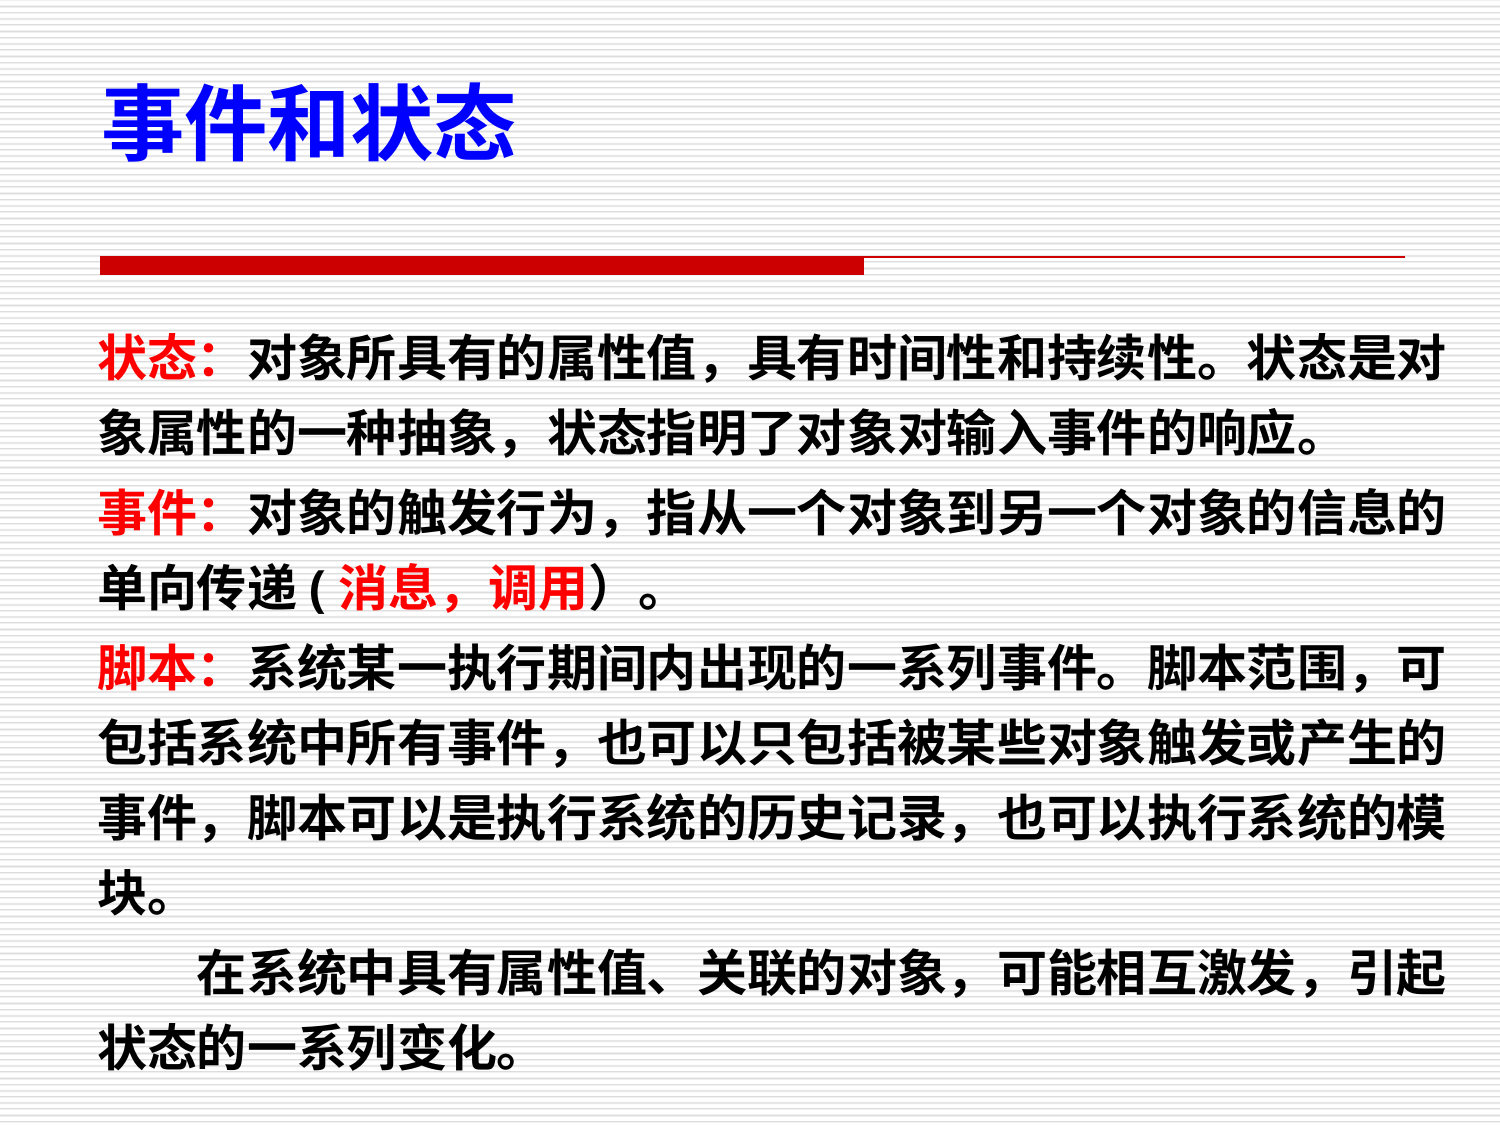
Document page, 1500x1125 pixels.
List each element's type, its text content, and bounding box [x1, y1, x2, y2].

picture [0, 0, 1500, 1125]
text_box 事件和状态 [101, 82, 518, 173]
text_box 状态：对象所具有的属性值，具有时间性和持续性。状态是对象属性的一种抽象，状态指明了对象对输入事件的响应。 事件：对象的触发行为，指从一个对象到另一个对象的信息的单向传递(消息，调用）。 脚本：系统某一执行期间内出现的一系列事件。脚本范围，可包括系统中所有事件，也可以只包括被某些对象触发或产生的事件，脚本可以是执行系统的历史记录，也可以执行系统的模块。 在系统中具有属性值、关联的对象，可能相互激发，引起状态的一系列变化。 [82, 304, 1500, 1084]
